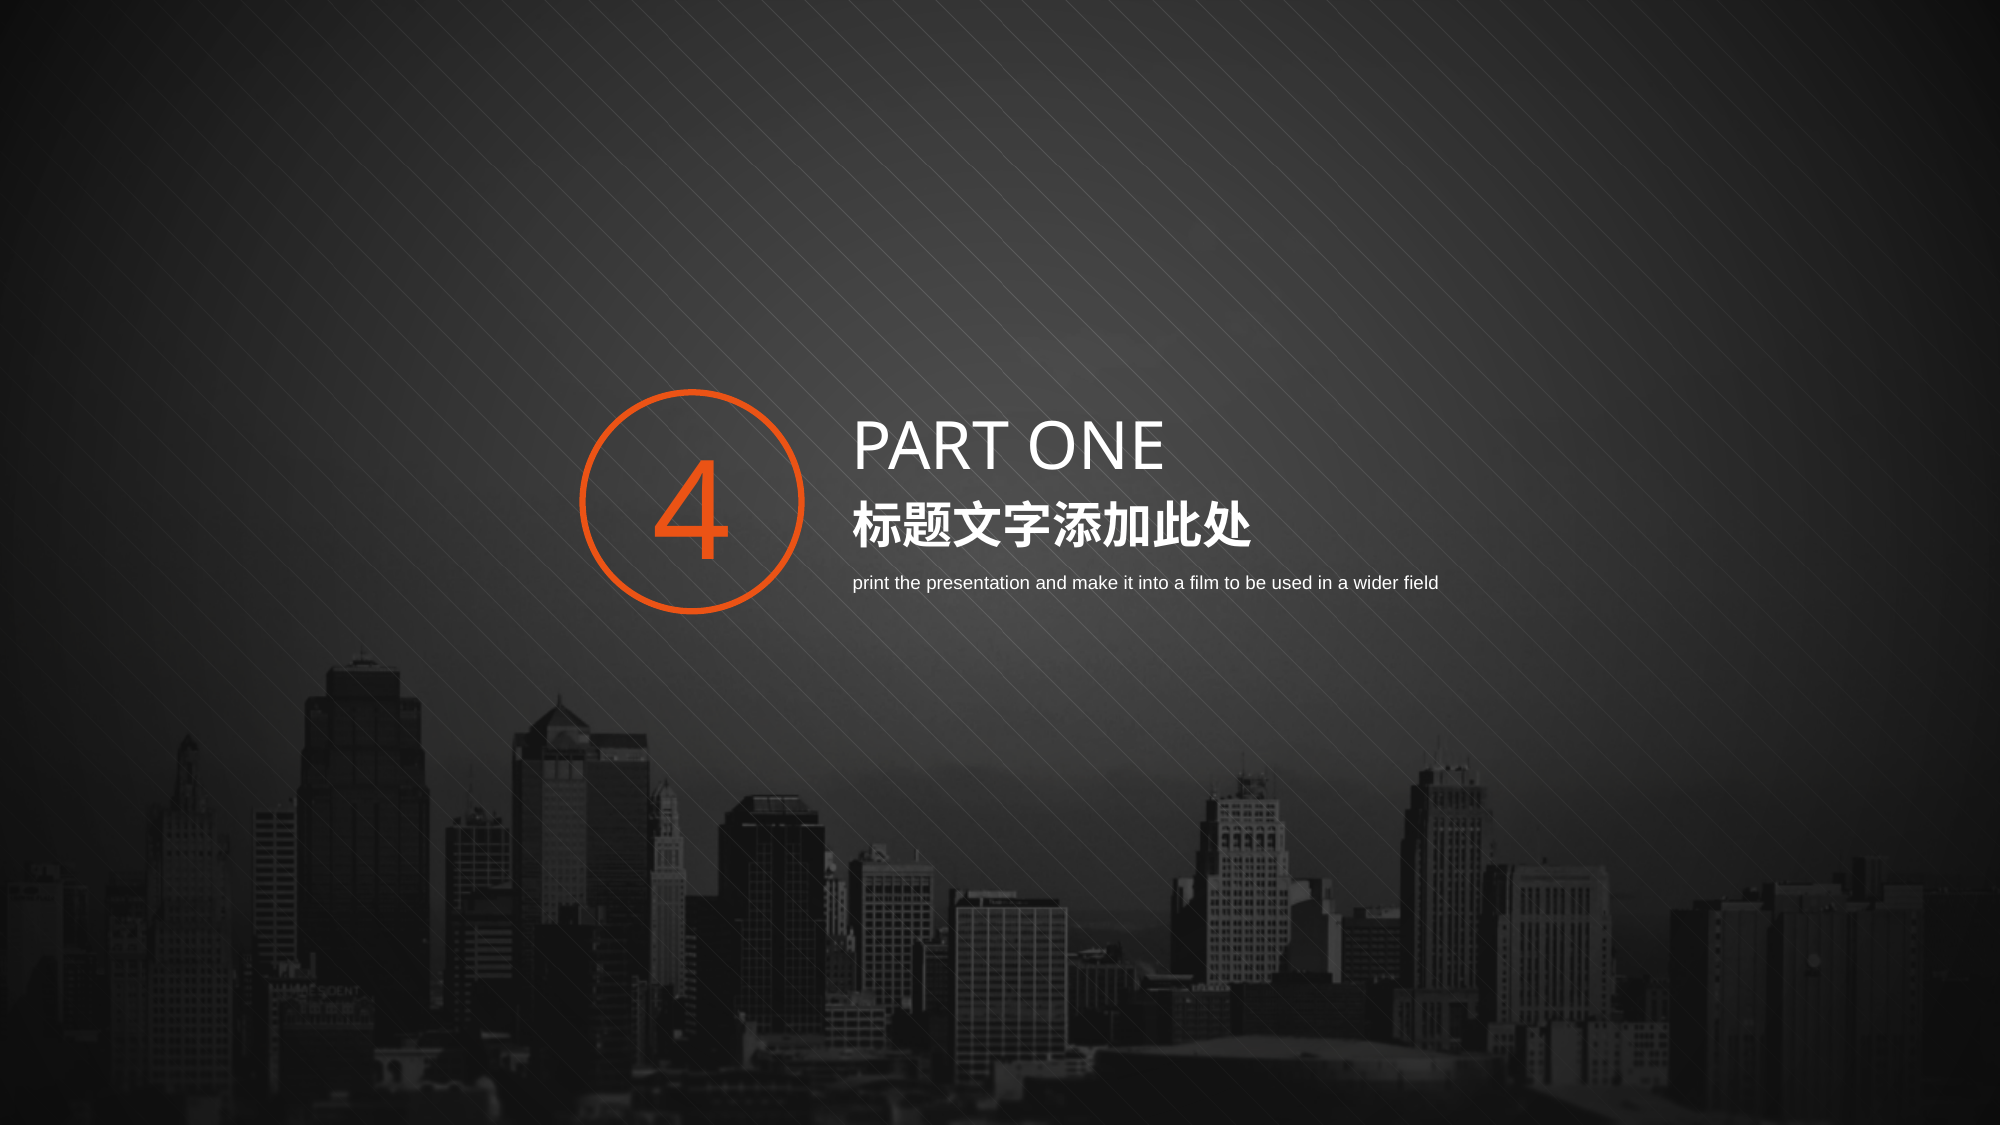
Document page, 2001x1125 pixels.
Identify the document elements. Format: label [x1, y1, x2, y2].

picture [0, 0, 2000, 1125]
text_box [582, 392, 802, 612]
text_box [836, 395, 1640, 599]
